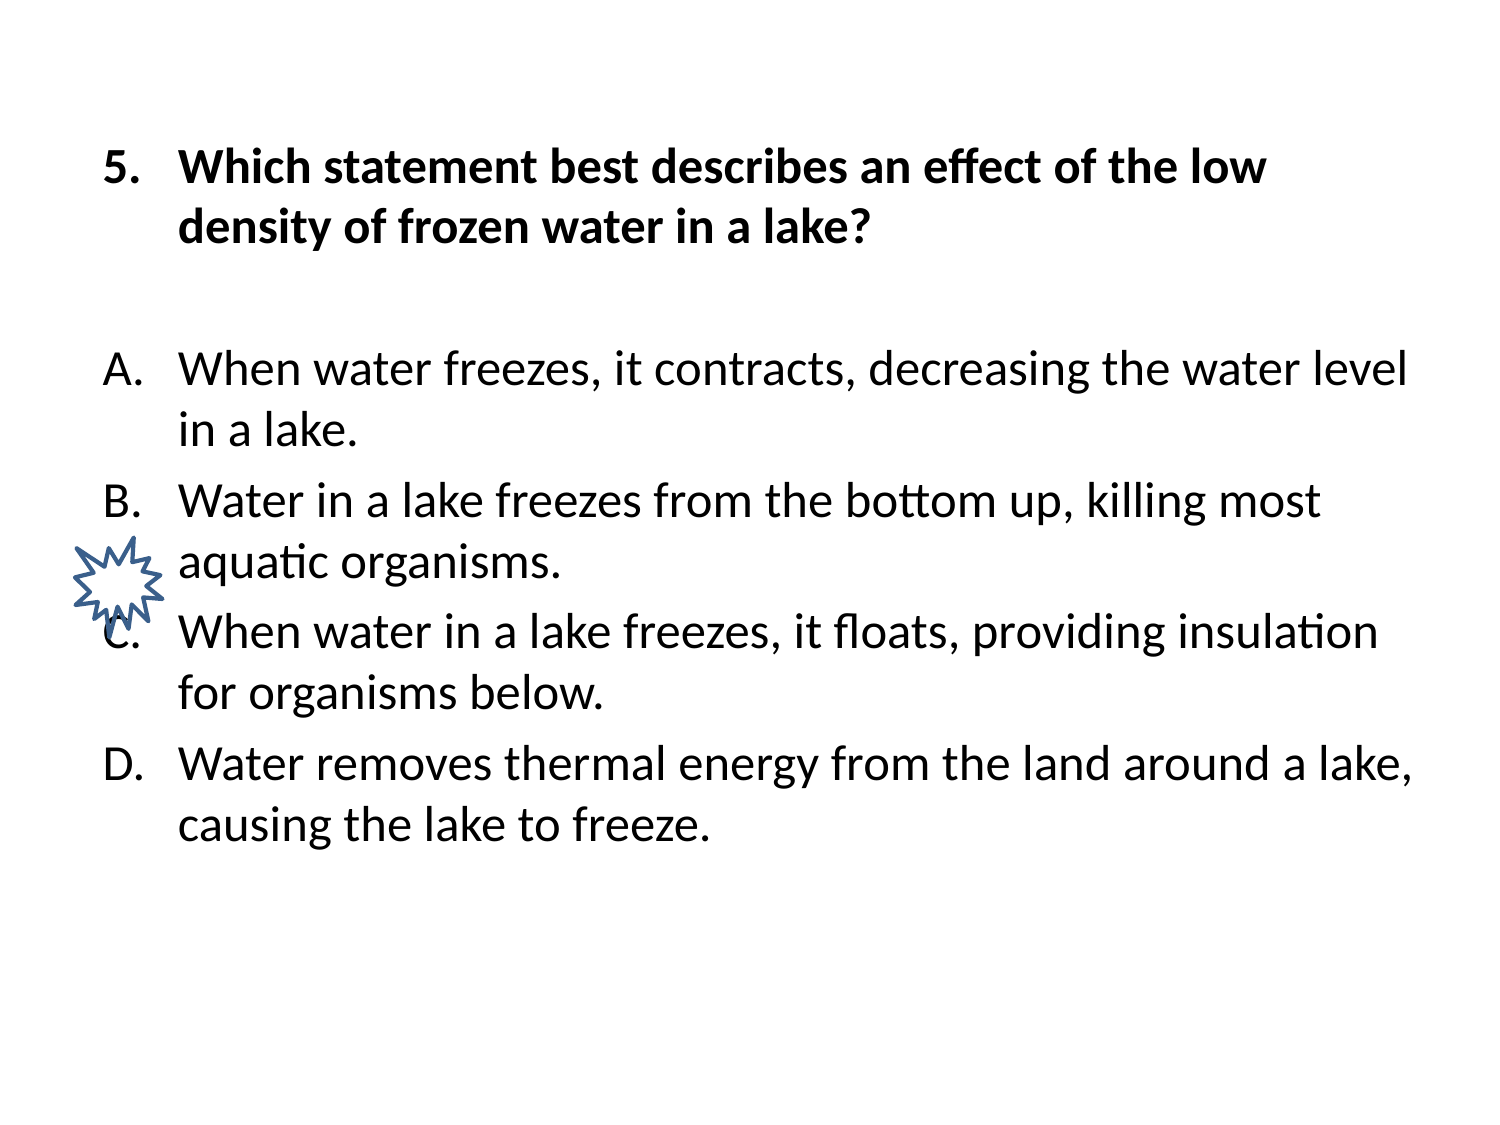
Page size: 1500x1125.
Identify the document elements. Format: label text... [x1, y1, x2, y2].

list Which statement best describes an effect of the low density of frozen water in a lake? When water freezes, it contracts, decreasing the water level in a lake. Water in a lake freezes from the bottom up, killing most aquatic organisms. When water in a lake freezes, it floats, providing insulation for organisms below. Water removes thermal energy from the land around a lake, causing the lake to freeze. [87, 125, 1438, 868]
text_box [72, 535, 165, 640]
